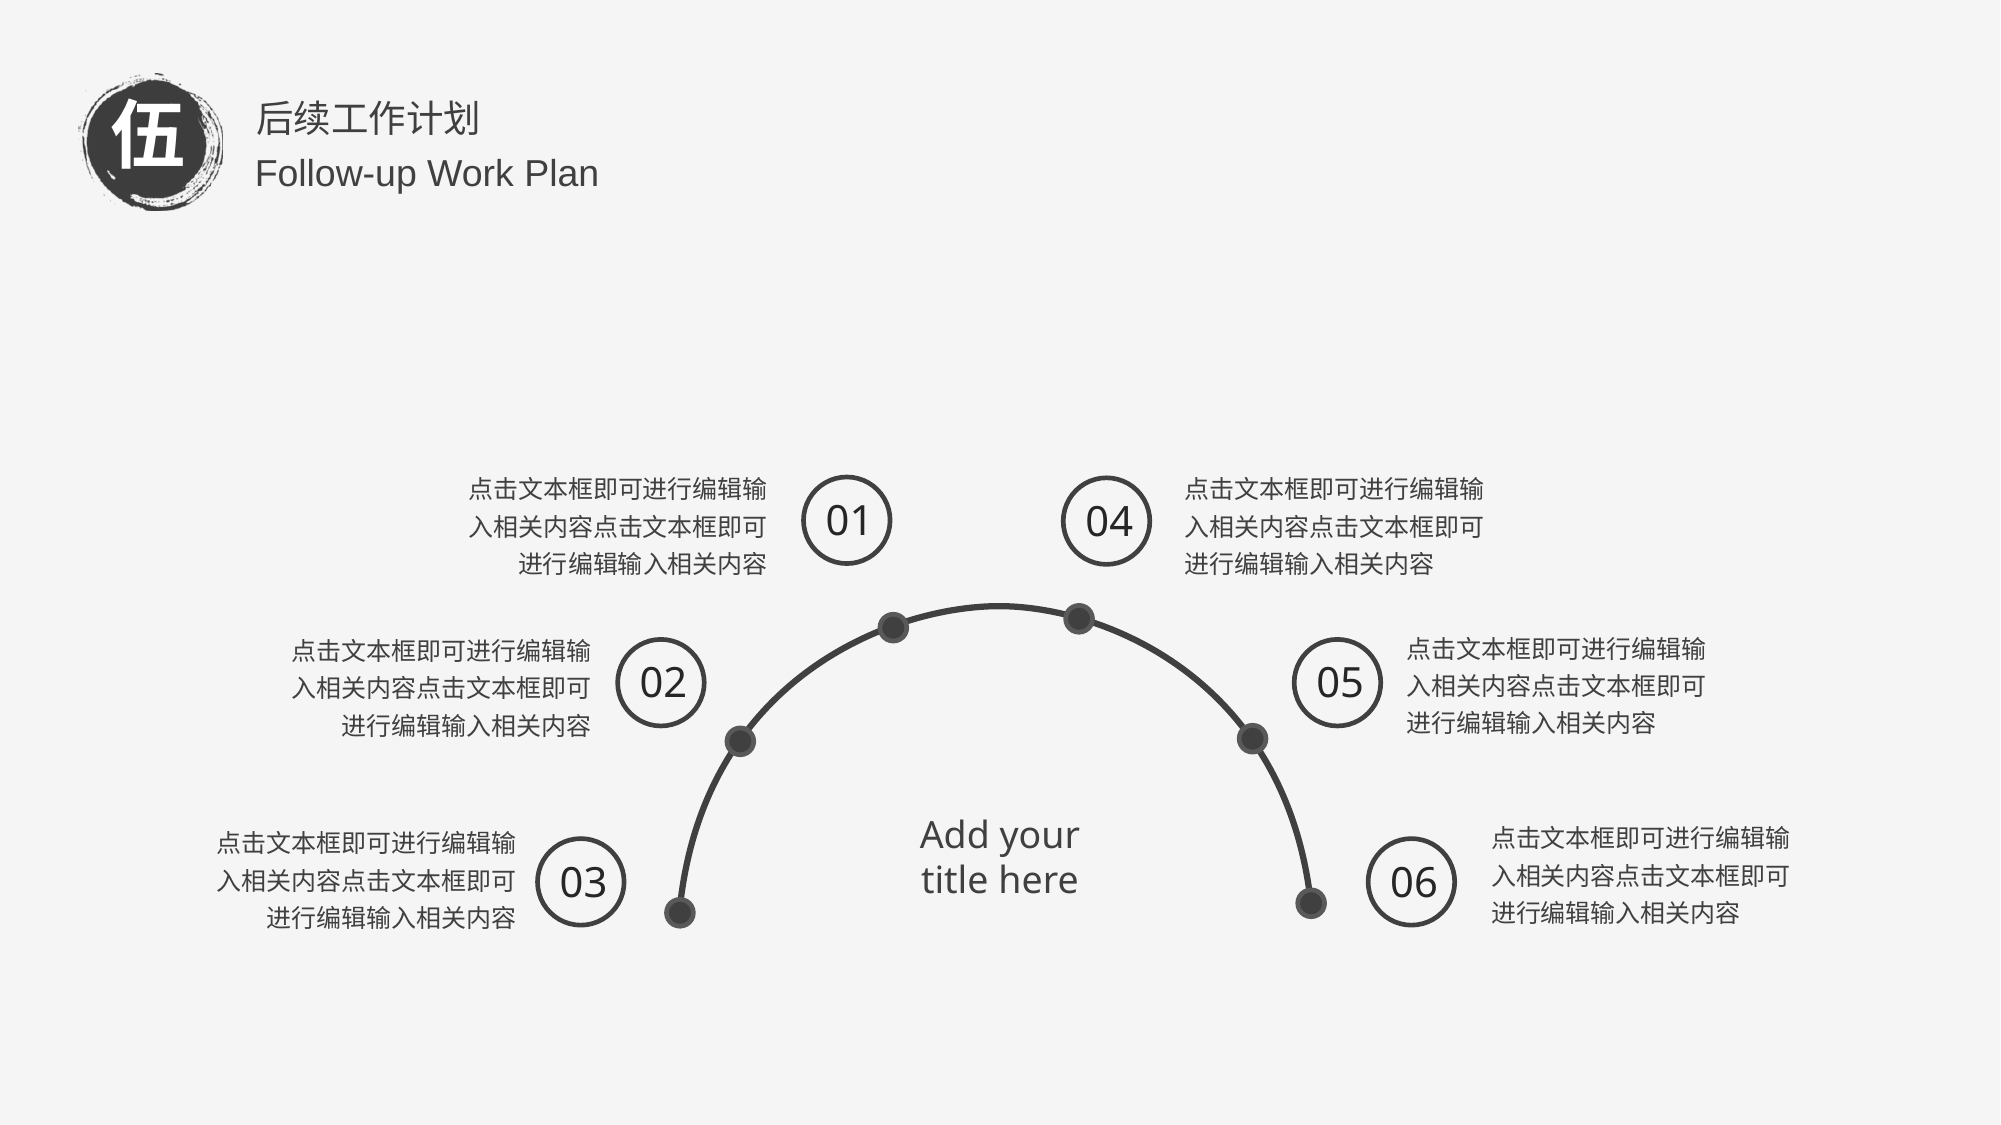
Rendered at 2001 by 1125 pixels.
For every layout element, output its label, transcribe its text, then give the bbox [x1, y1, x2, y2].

text_box 01 [805, 486, 894, 552]
text_box [550, 913, 612, 926]
text_box [554, 838, 608, 847]
text_box 后续工作计划 [241, 53, 497, 142]
text_box 点击文本框即可进行编辑输入相关内容点击文本框即可进行编辑输入相关内容 [185, 812, 532, 940]
text_box [1384, 838, 1438, 847]
text_box [1380, 913, 1443, 926]
picture [78, 73, 223, 211]
text_box 06 [1370, 847, 1458, 913]
text_box [819, 476, 875, 486]
text_box [1325, 638, 1365, 648]
text_box 04 [1065, 487, 1153, 552]
text_box 点击文本框即可进行编辑输入相关内容点击文本框即可进行编辑输入相关内容 [1392, 618, 1738, 746]
text_box 点击文本框即可进行编辑输入相关内容点击文本框即可进行编辑输入相关内容 [1170, 459, 1516, 586]
text_box [1325, 714, 1369, 727]
text_box 点击文本框即可进行编辑输入相关内容点击文本框即可进行编辑输入相关内容 [260, 620, 607, 748]
text_box 02 [619, 648, 666, 714]
text_box 点击文本框即可进行编辑输入相关内容点击文本框即可进行编辑输入相关内容 [1476, 808, 1823, 935]
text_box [666, 605, 1325, 927]
text_box [816, 552, 877, 565]
text_box Follow-up Work Plan [240, 142, 1064, 202]
text_box [630, 714, 666, 727]
text_box 05 [1325, 648, 1384, 714]
text_box [1075, 552, 1138, 565]
text_box 03 [539, 847, 628, 913]
text_box 点击文本框即可进行编辑输入相关内容点击文本框即可进行编辑输入相关内容 [436, 459, 783, 586]
text_box [634, 638, 666, 648]
text_box [1079, 477, 1134, 487]
